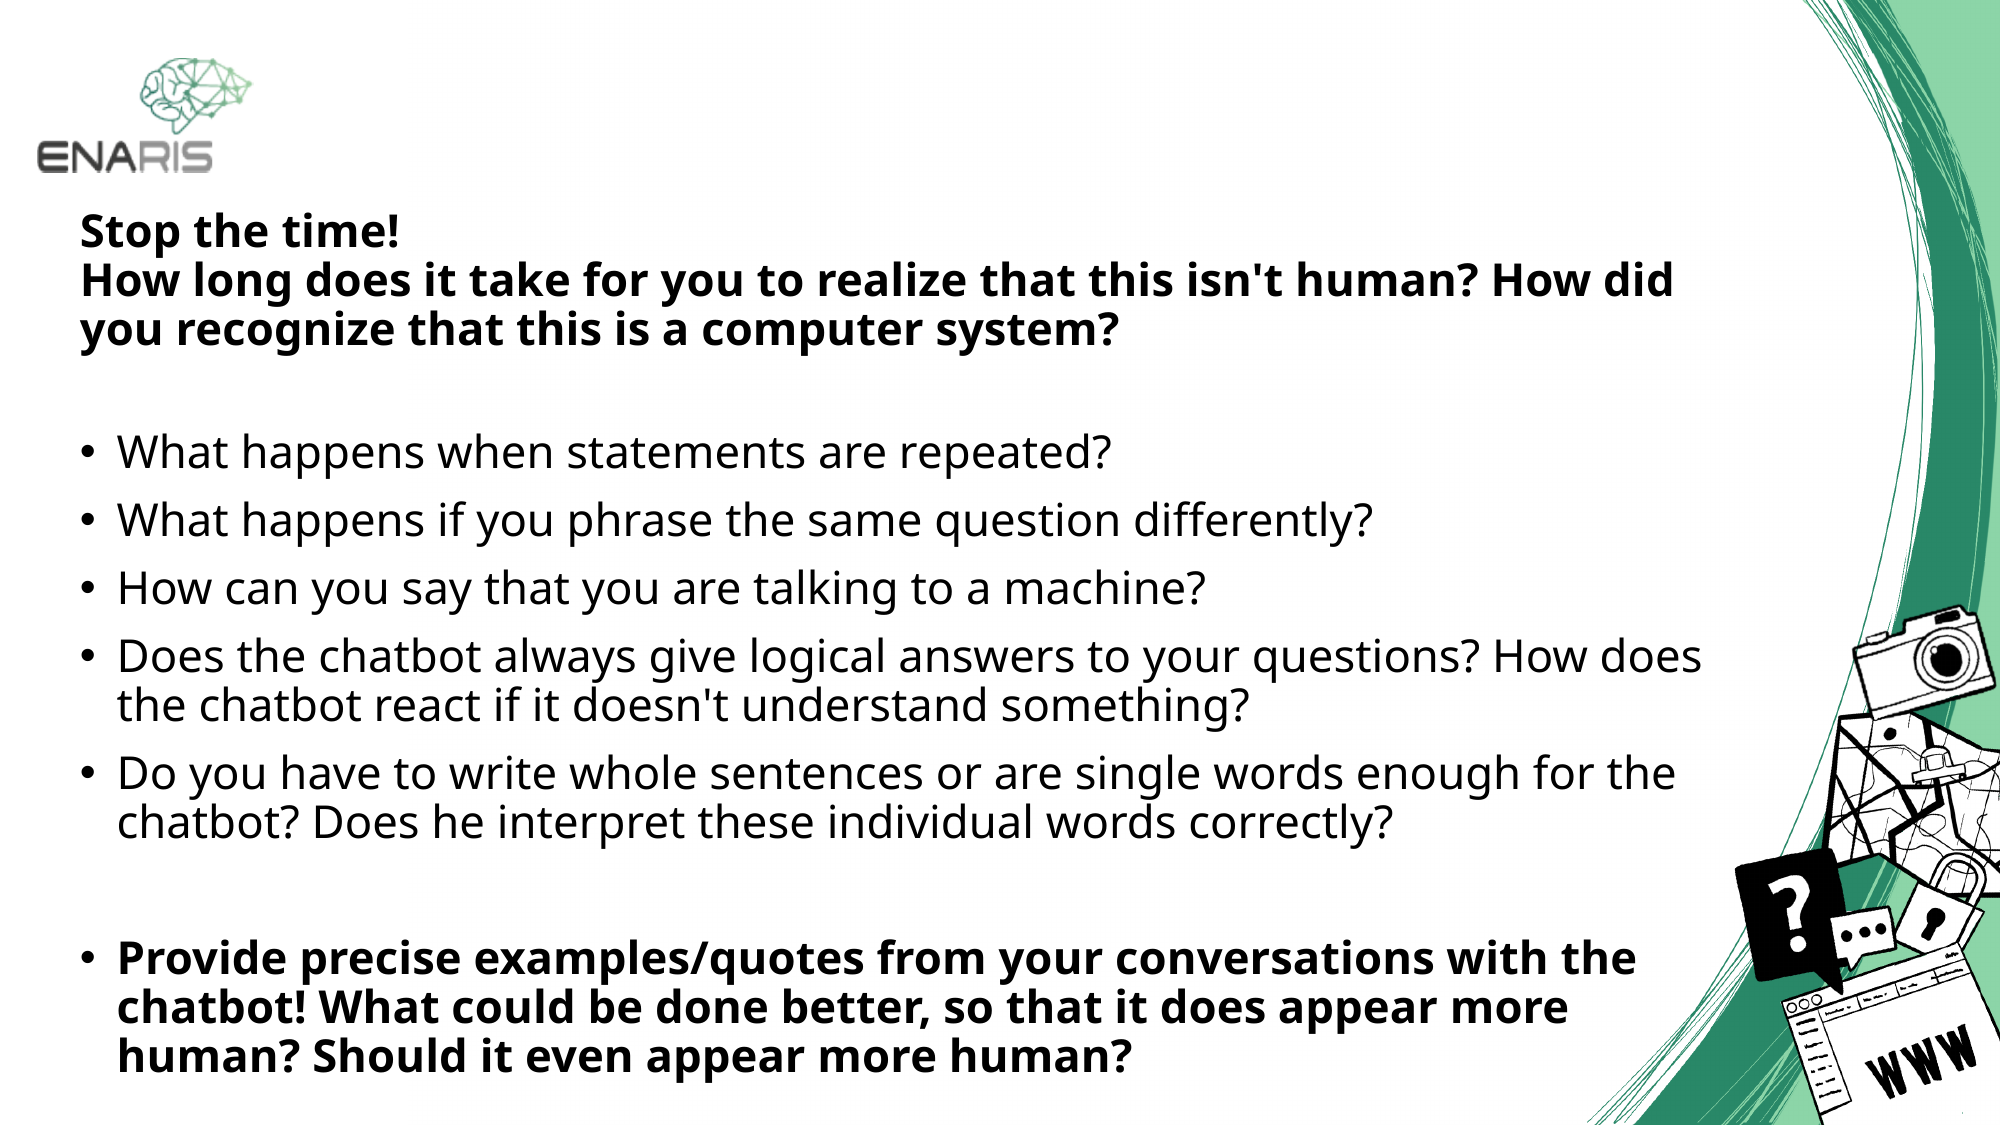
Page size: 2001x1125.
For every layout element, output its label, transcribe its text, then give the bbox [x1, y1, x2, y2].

picture [37, 58, 254, 173]
list Stop the time! How long does it take for you to realize that this isn't human? How did you recognize that this is a computer system? What happens when statements are repeated? What happens if you phrase the same question differently? How can you say that you are talking to a machine? Does the chatbot always give logical answers to your questions? How does the chatbot react if it doesn't understand something? Do you have to write whole sentences or are single words enough for the chatbot? Does he interpret these individual words correctly? Provide precise examples/quotes from your conversations with the chatbot! What could be done better, so that it does appear more human? Should it even appear more human? [64, 200, 1728, 1099]
picture [408, 0, 2000, 1125]
